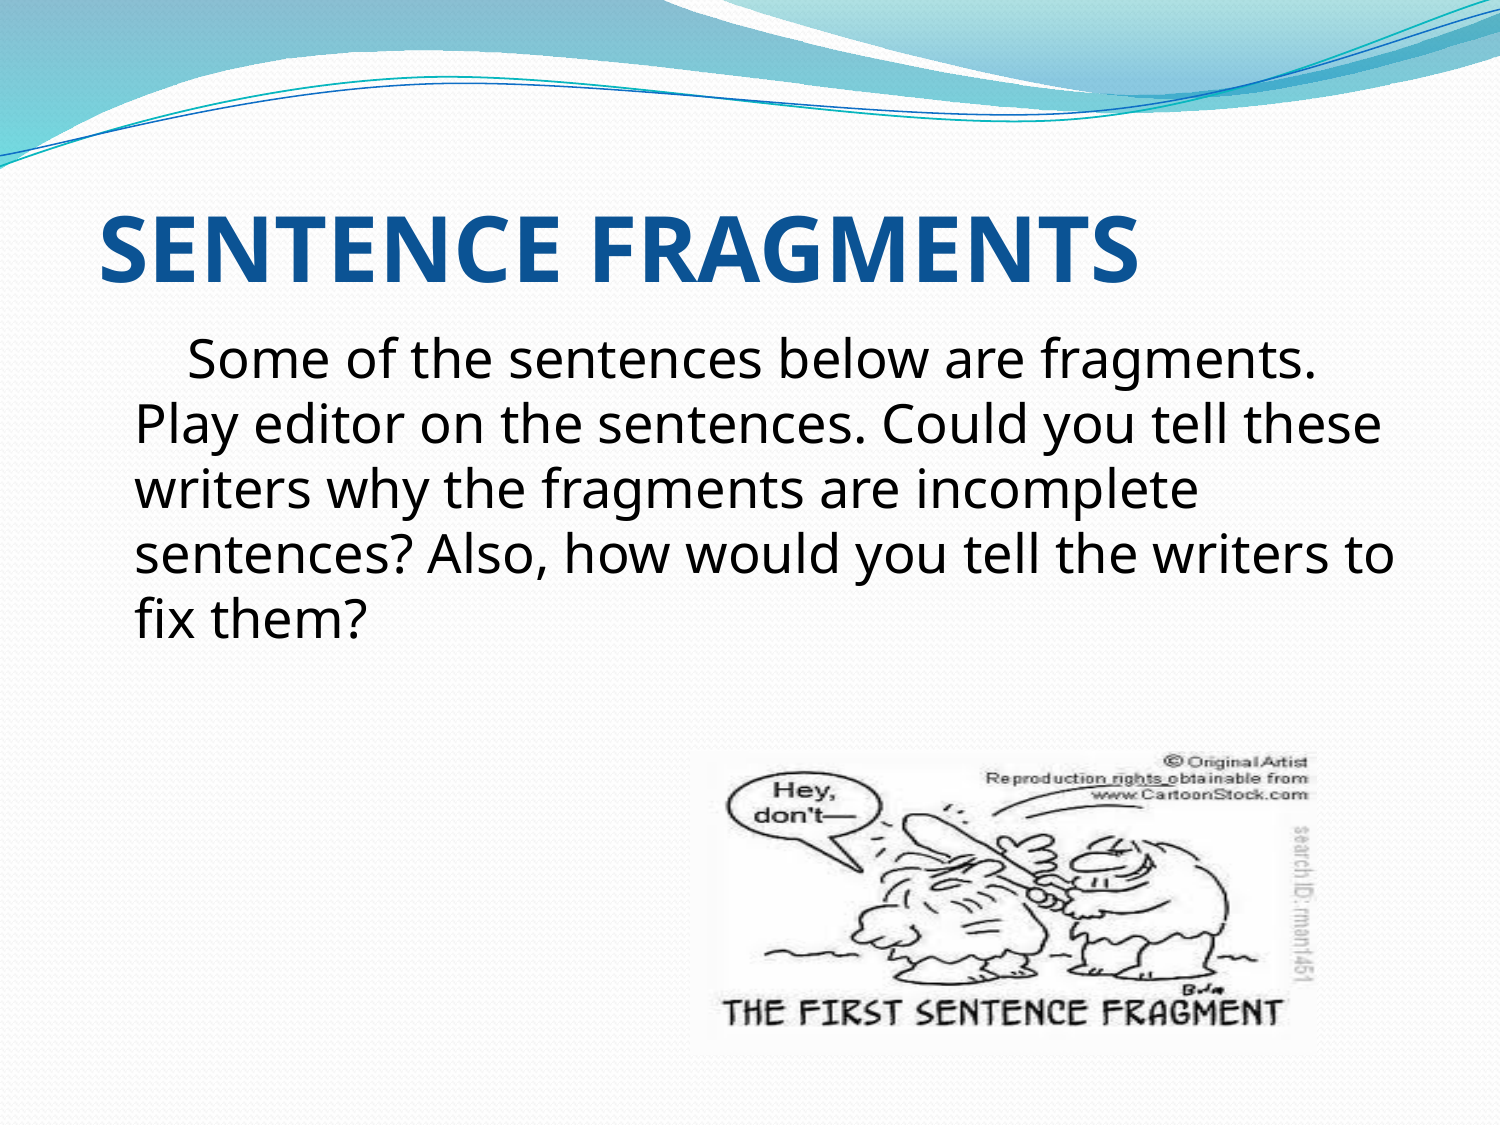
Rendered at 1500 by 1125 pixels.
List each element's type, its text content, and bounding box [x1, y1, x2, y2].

picture [690, 751, 1318, 1055]
list Some of the sentences below are fragments. Play editor on the sentences. Could you tell these writers why the fragments are incomplete sentences? Also, how would you tell the writers to fix them? [75, 317, 1425, 1038]
title SENTENCE FRAGMENTS [75, 115, 1425, 303]
